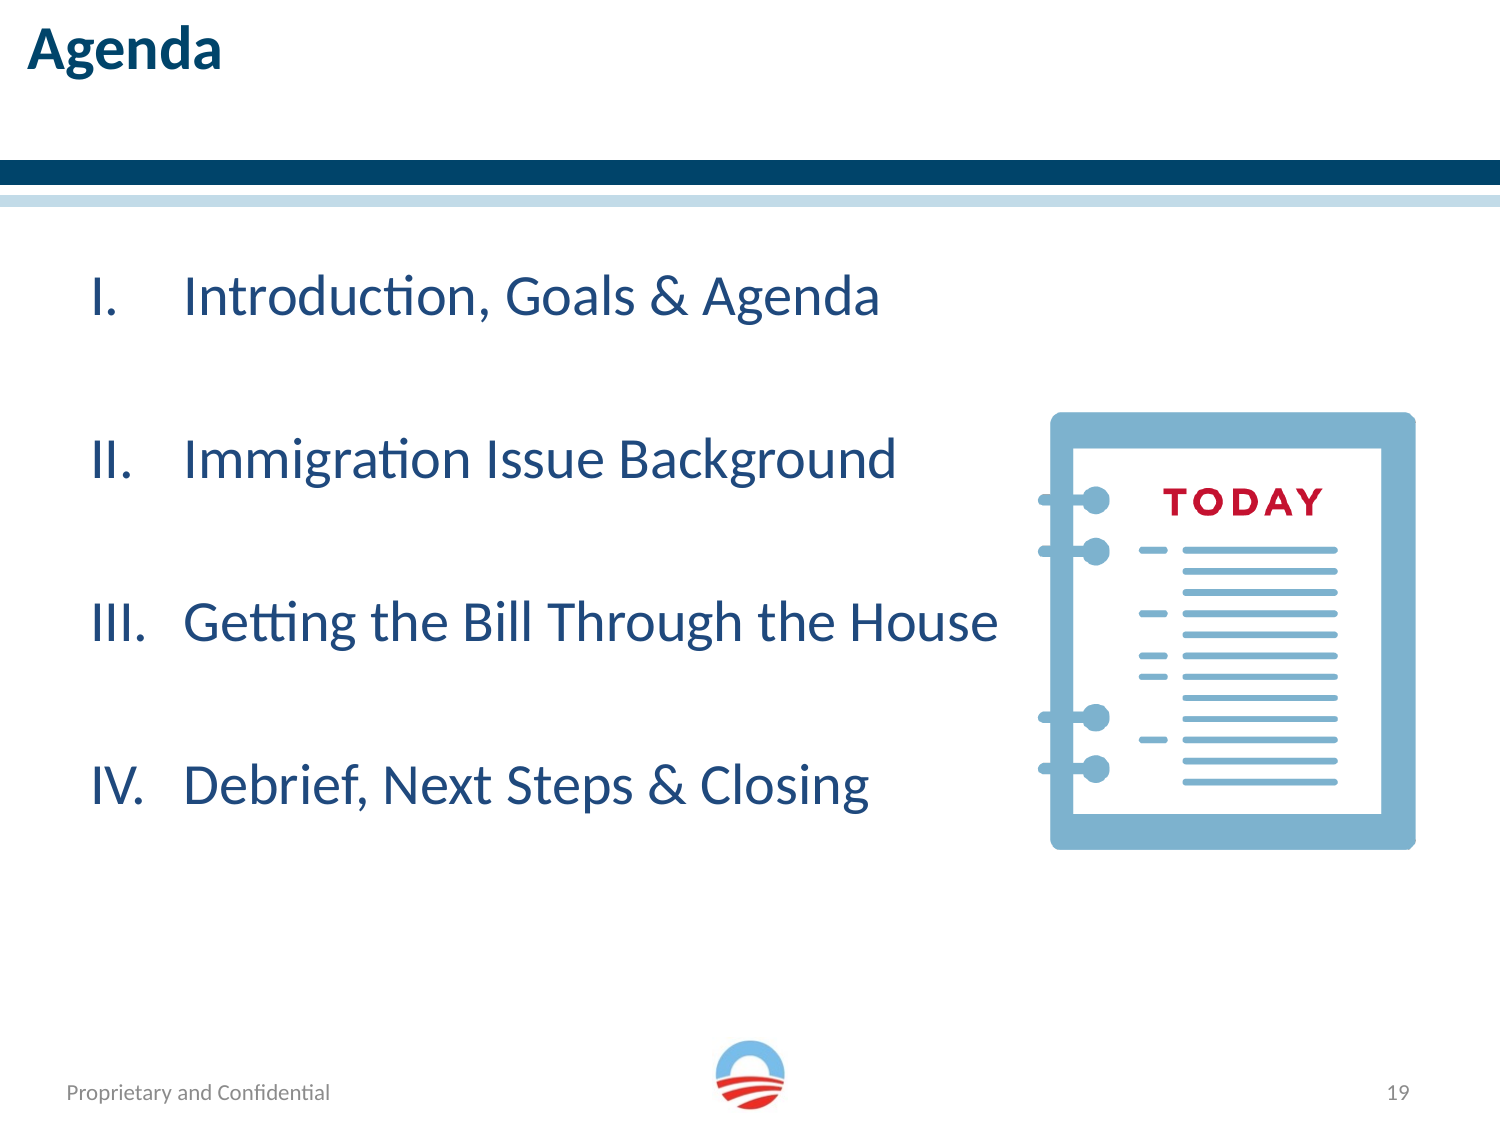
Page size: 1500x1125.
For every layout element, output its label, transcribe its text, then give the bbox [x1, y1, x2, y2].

title Agenda [12, 0, 1363, 188]
slide_number 19 [1074, 1065, 1425, 1118]
list Introduction, Goals & Agenda Immigration Issue Background Getting the Bill Through the House Debrief, Next Steps & Closing [75, 249, 1100, 975]
picture [712, 1037, 788, 1113]
picture [1037, 412, 1416, 851]
